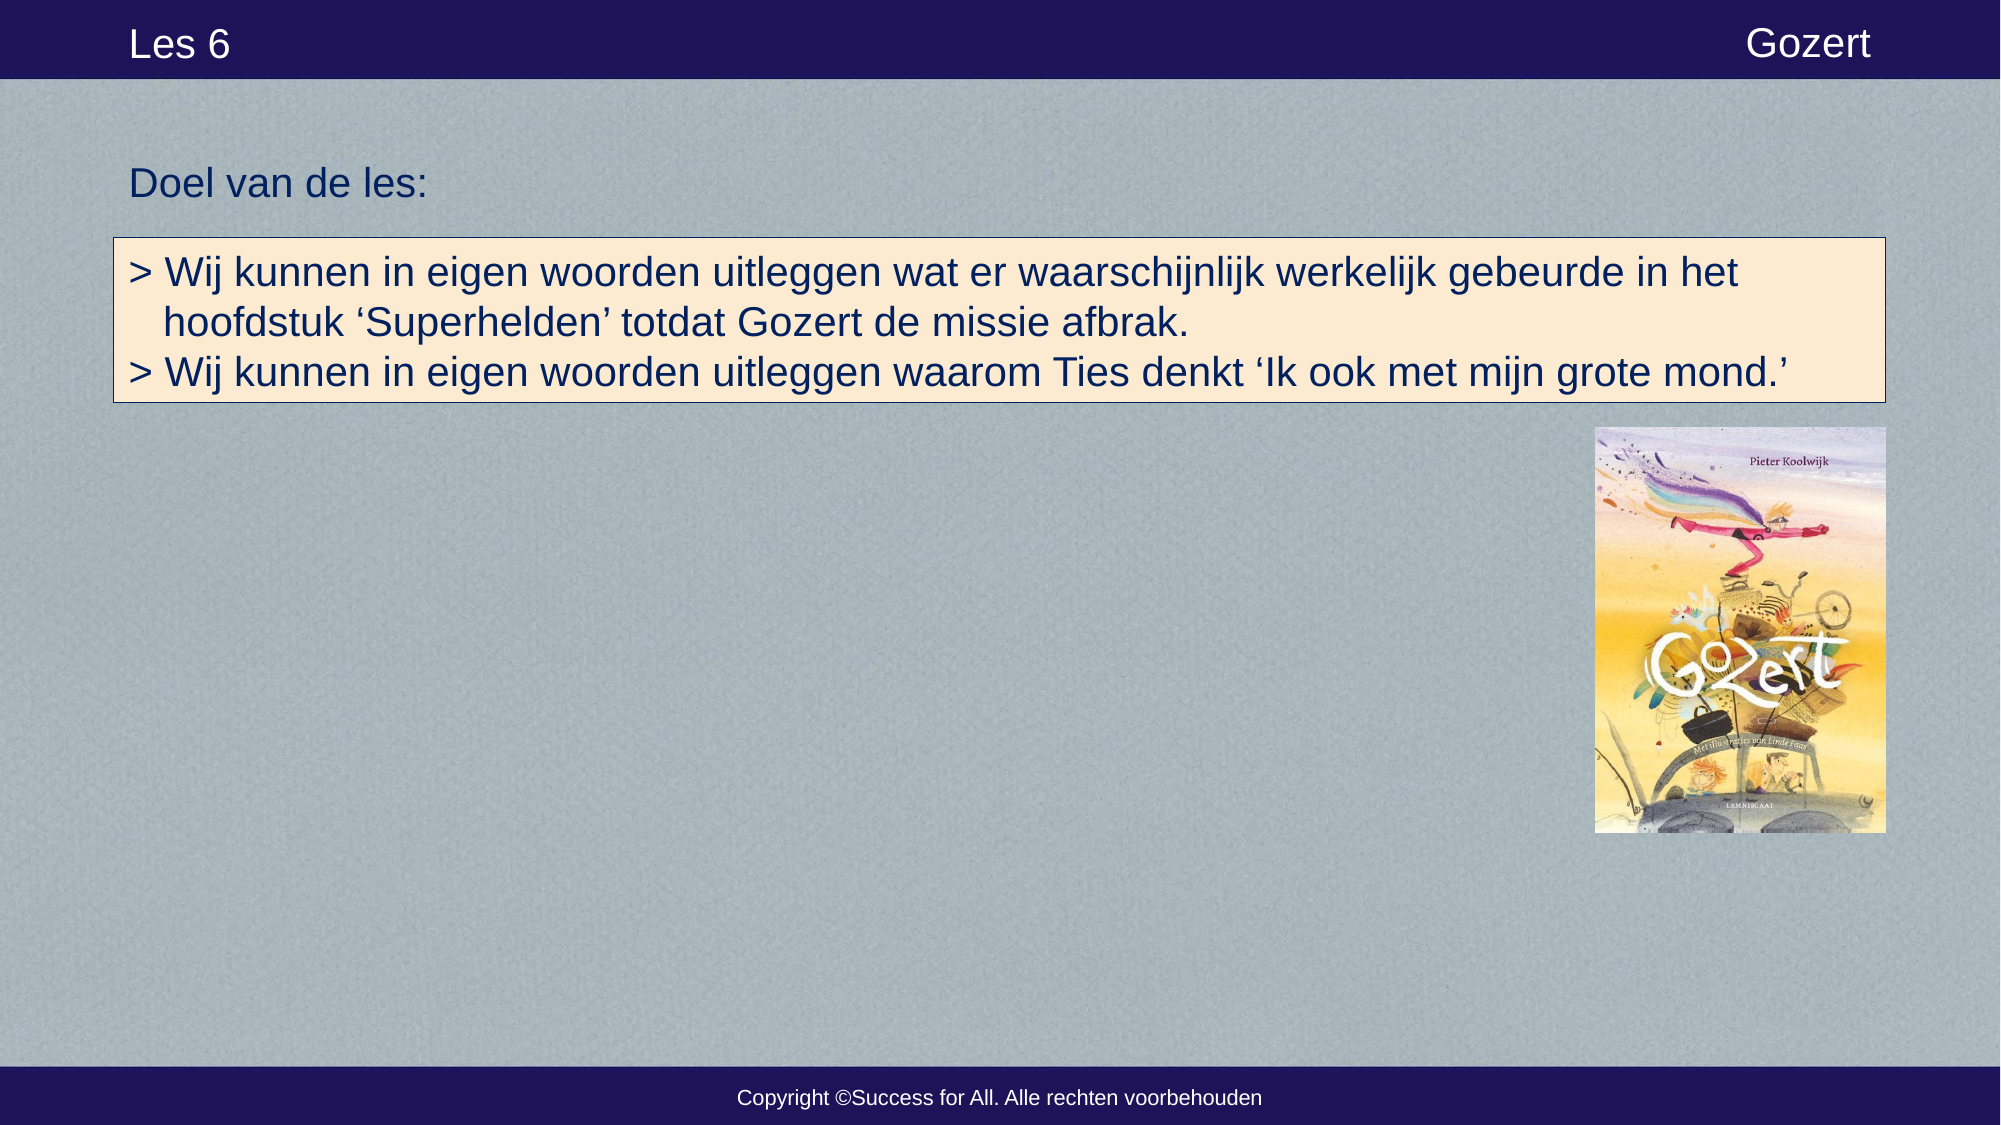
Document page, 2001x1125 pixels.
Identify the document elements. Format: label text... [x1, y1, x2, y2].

text_box Doel van de les: [113, 148, 1635, 214]
text_box Gozert [999, 8, 1886, 73]
text_box > Wij kunnen in eigen woorden uitleggen wat er waarschijnlijk werkelijk gebeurde in het hoofdstuk ‘Superhelden’ totdat Gozert de missie afbrak. > Wij kunnen in eigen woorden uitleggen waarom Ties denkt ‘Ik ook met mijn grote mond.’ [113, 237, 1886, 403]
text_box Les 6 [114, 9, 354, 75]
picture [0, 0, 2001, 1125]
text_box Copyright ©Success for All. Alle rechten voorbehouden [0, 1076, 2000, 1125]
